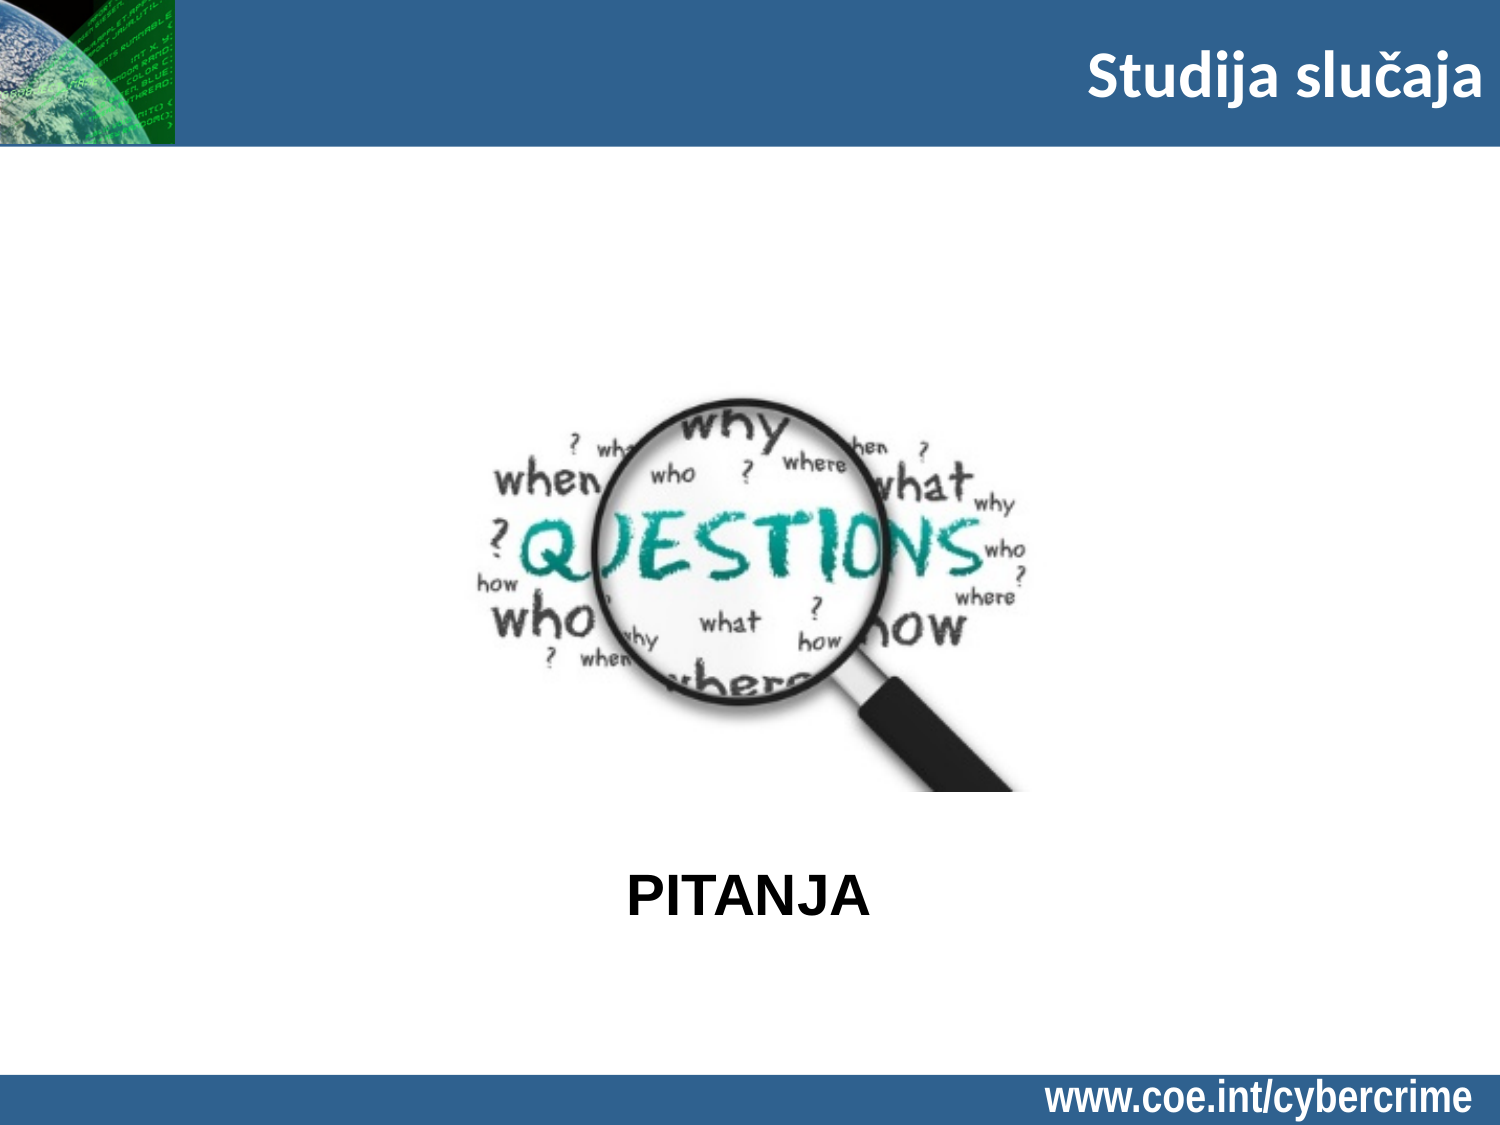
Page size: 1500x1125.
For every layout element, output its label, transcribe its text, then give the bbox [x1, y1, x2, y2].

picture [0, 0, 175, 144]
text_box PITANJA [577, 849, 922, 935]
text_box [0, 1073, 1030, 1125]
text_box www.coe.int/cybercrime [1030, 1059, 1500, 1125]
picture [443, 332, 1057, 793]
text_box Studija slučaja [177, 0, 1500, 149]
